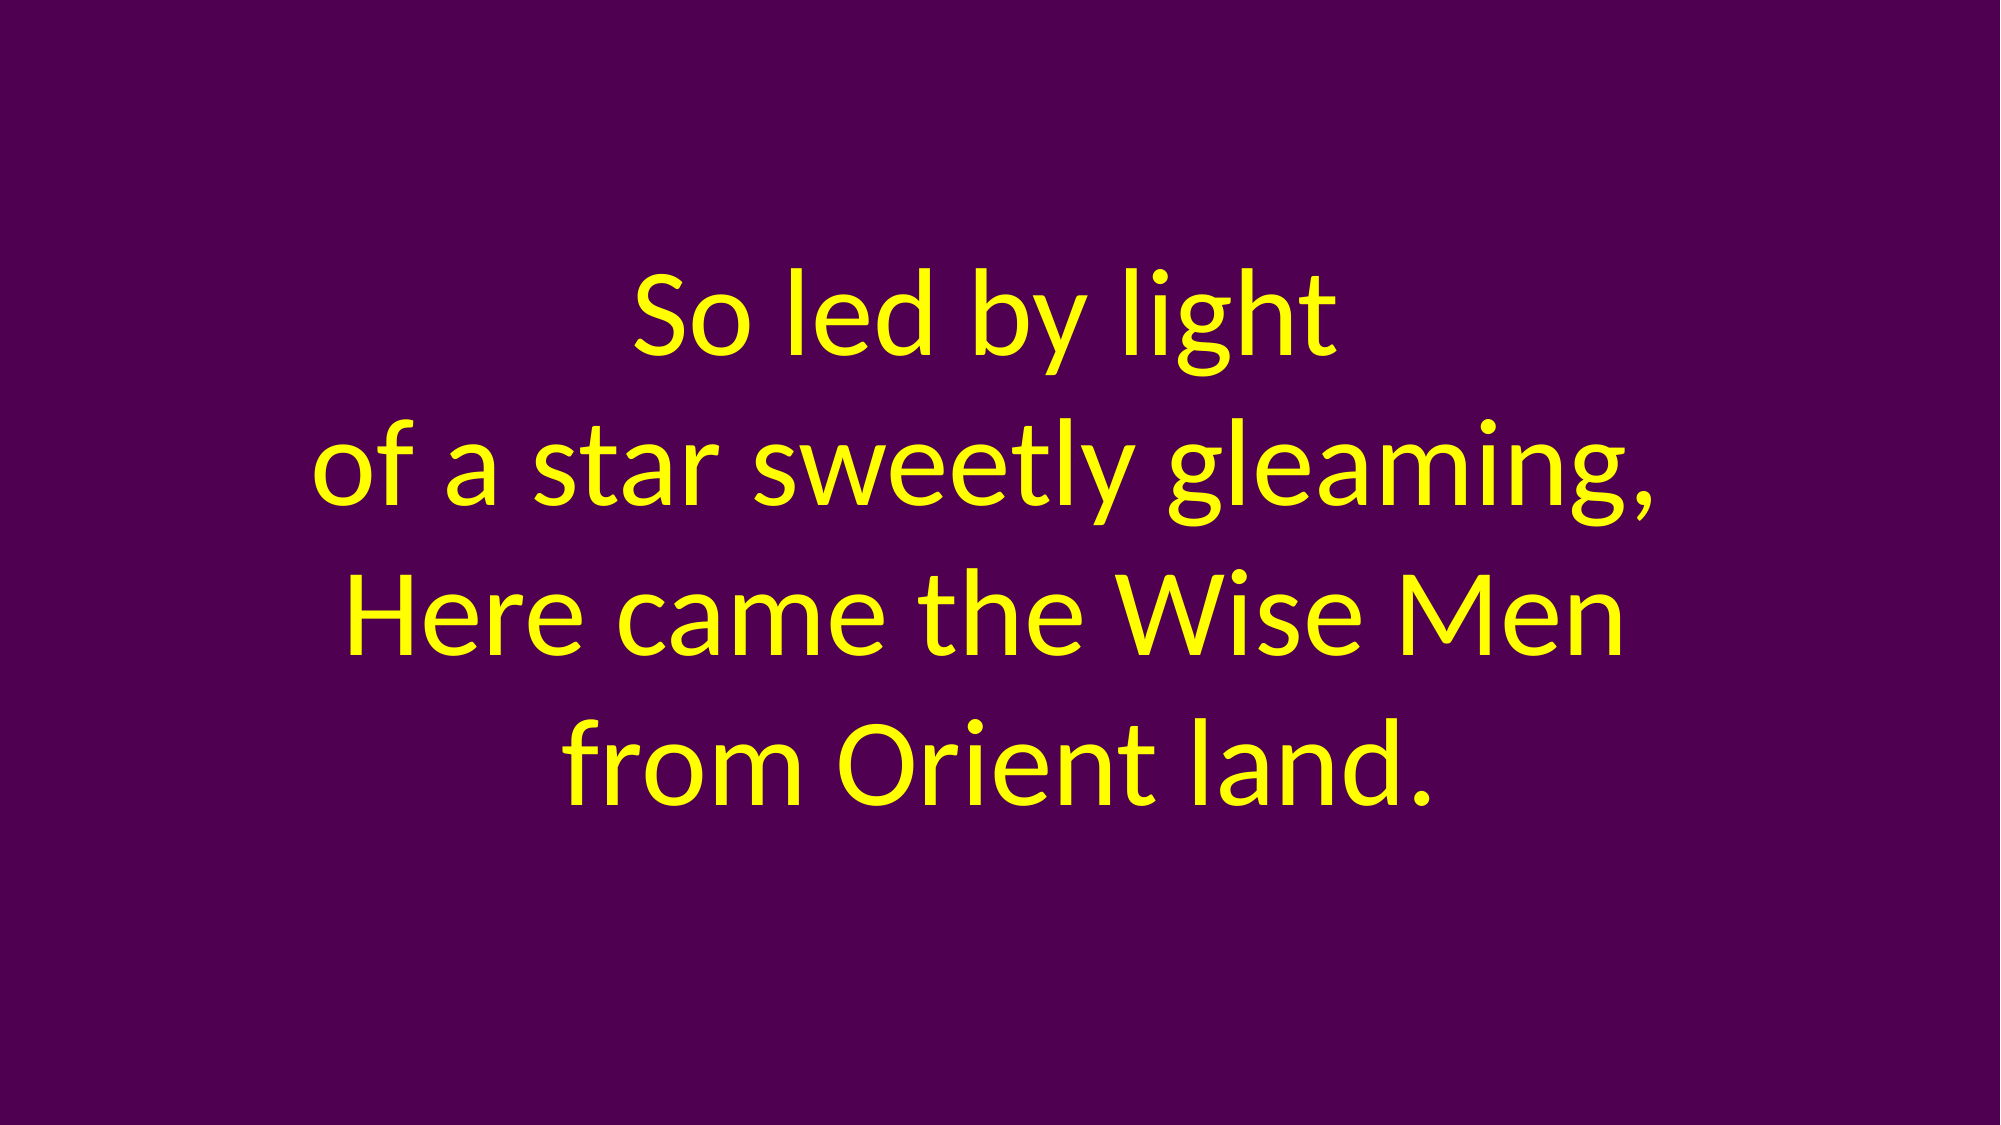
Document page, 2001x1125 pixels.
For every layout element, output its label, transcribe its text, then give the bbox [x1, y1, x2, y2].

text_box So led by light of a star sweetly gleaming, Here came the Wise Men from Orient land. [0, 222, 2000, 838]
